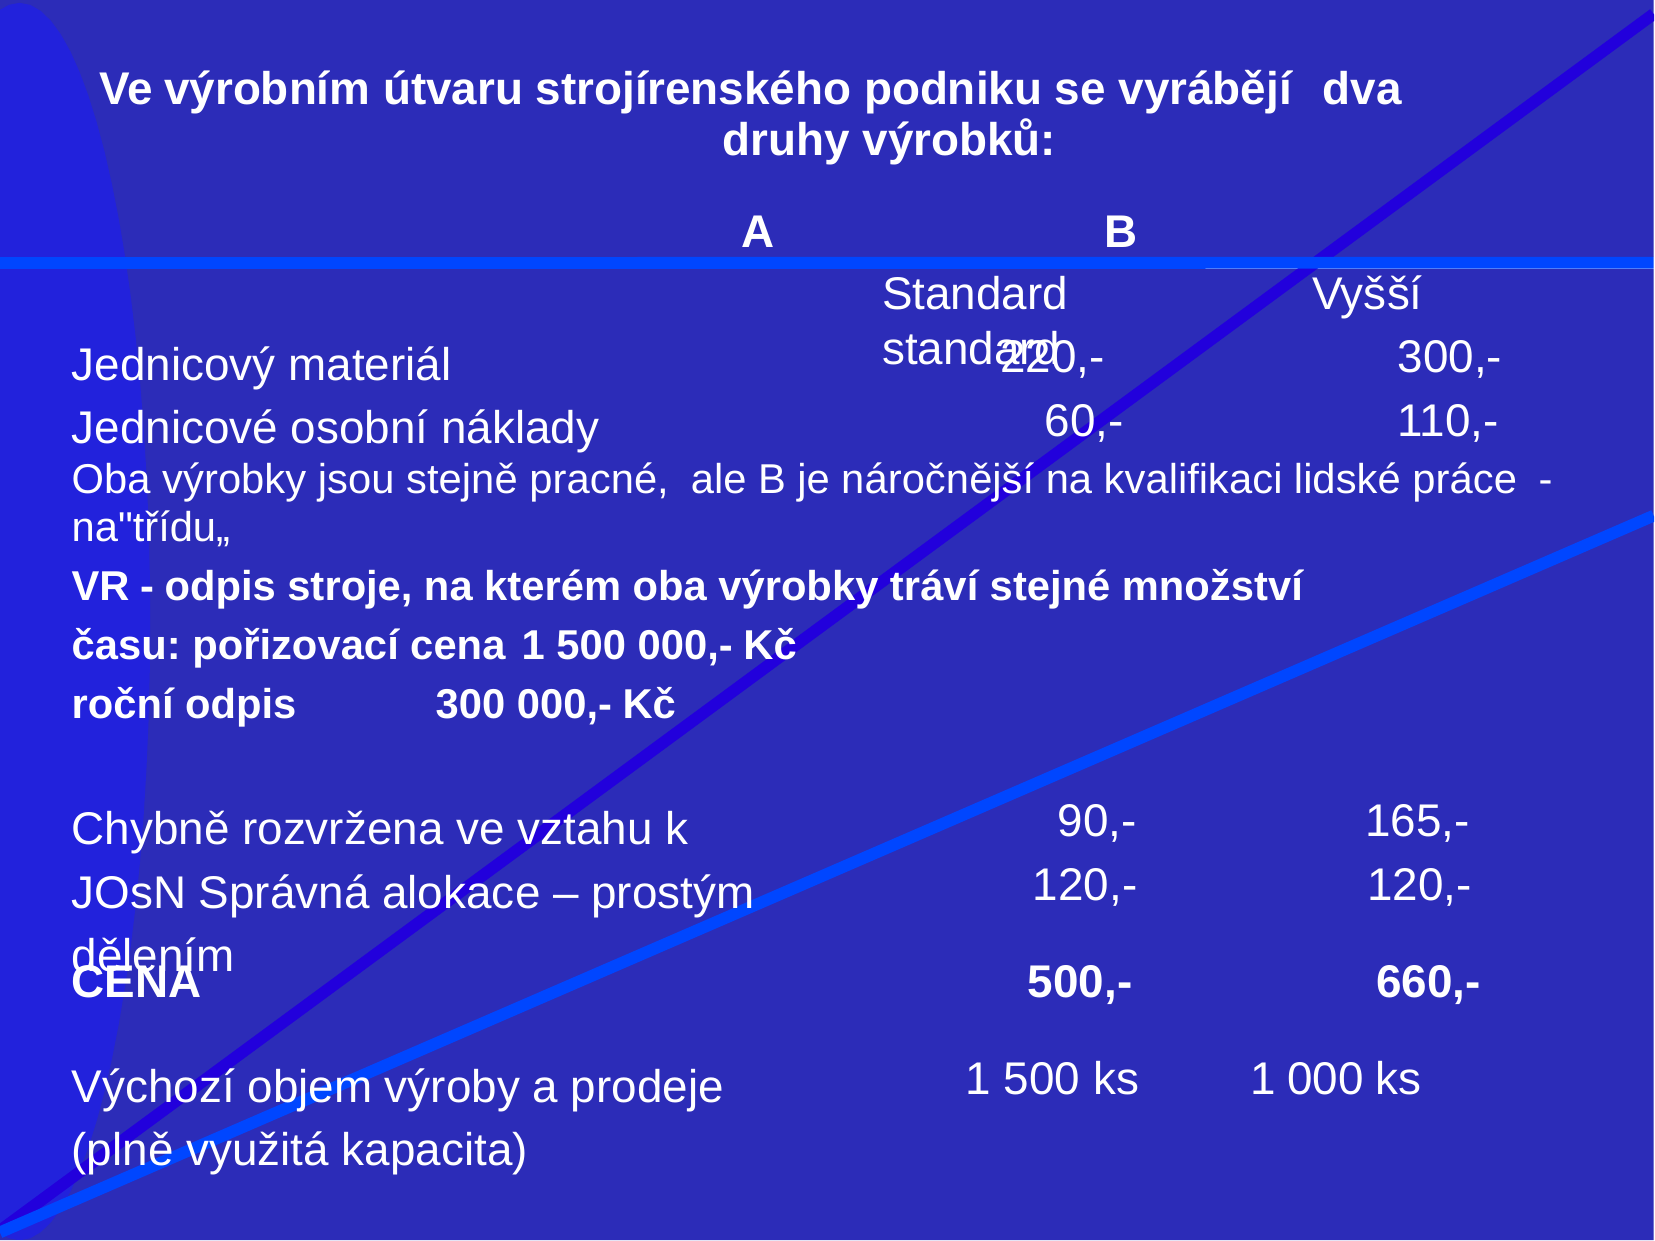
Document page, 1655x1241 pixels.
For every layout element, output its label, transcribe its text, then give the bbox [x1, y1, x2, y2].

text_box 165,- 120,- [1273, 790, 1475, 910]
text_box A B Standard Vyšší standard [739, 201, 1474, 374]
text_box 1 000 ks [1248, 1048, 1426, 1104]
text_box Jednicový materiál Jednicové osobní náklady [69, 326, 601, 453]
text_box Chybně rozvržena ve vztahu k JOsN Správná alokace – prostým dělením [69, 790, 831, 981]
text_box CENA [69, 951, 204, 1007]
text_box 300,- 110,- [1395, 326, 1505, 446]
text_box Ve výrobním útvaru strojírenského podniku se vyrábějí dva druhy výrobků: [97, 62, 1542, 165]
text_box Výchozí objem výroby a prodeje (plně využitá kapacita) [69, 1048, 726, 1175]
text_box 660,- [1373, 951, 1483, 1007]
text_box 1 500 ks [963, 1048, 1142, 1104]
text_box 500,- [1025, 951, 1136, 1007]
text_box Oba výrobky jsou stejně pracné, ale B je náročnější na kvalifikaci lidské práce - na"třídu„ VR - odpis stroje, na kterém oba výrobky tráví stejné množství času: pořizovací cena 1 500 000,- Kč roční odpis 300 000,- Kč [69, 453, 1553, 727]
text_box 220,- 60,- [998, 326, 1128, 446]
text_box 90,- 120,- [1030, 790, 1140, 910]
